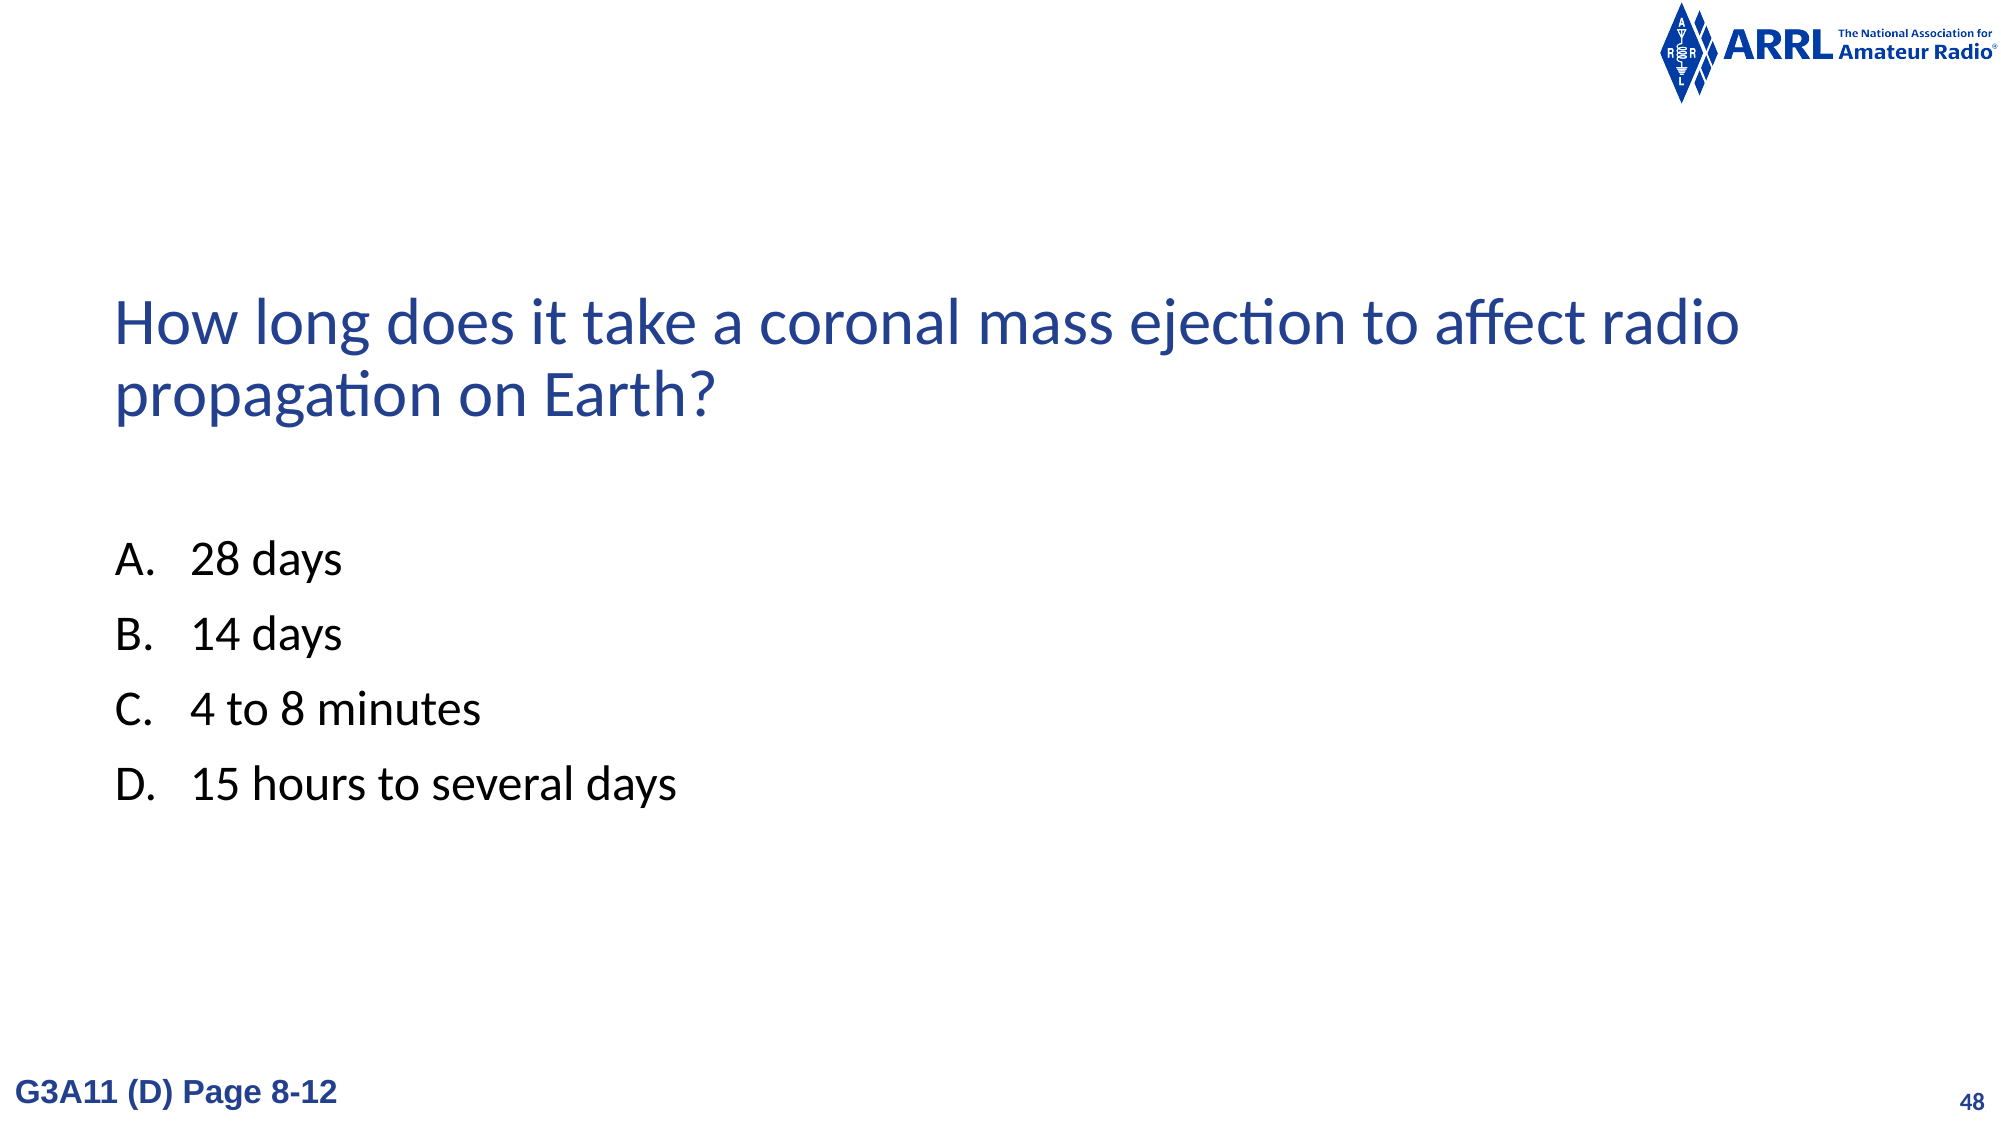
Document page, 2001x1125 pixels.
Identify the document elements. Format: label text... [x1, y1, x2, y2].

list 28 days 14 days 4 to 8 minutes 15 hours to several days [99, 525, 1900, 1005]
text_box G3A11 (D) Page 8-12 [0, 1062, 1313, 1118]
title How long does it take a coronal mass ejection to affect radio propagation on Earth? [99, 249, 1900, 468]
picture [1658, 0, 1999, 106]
text_box 48 [1875, 1077, 2000, 1123]
